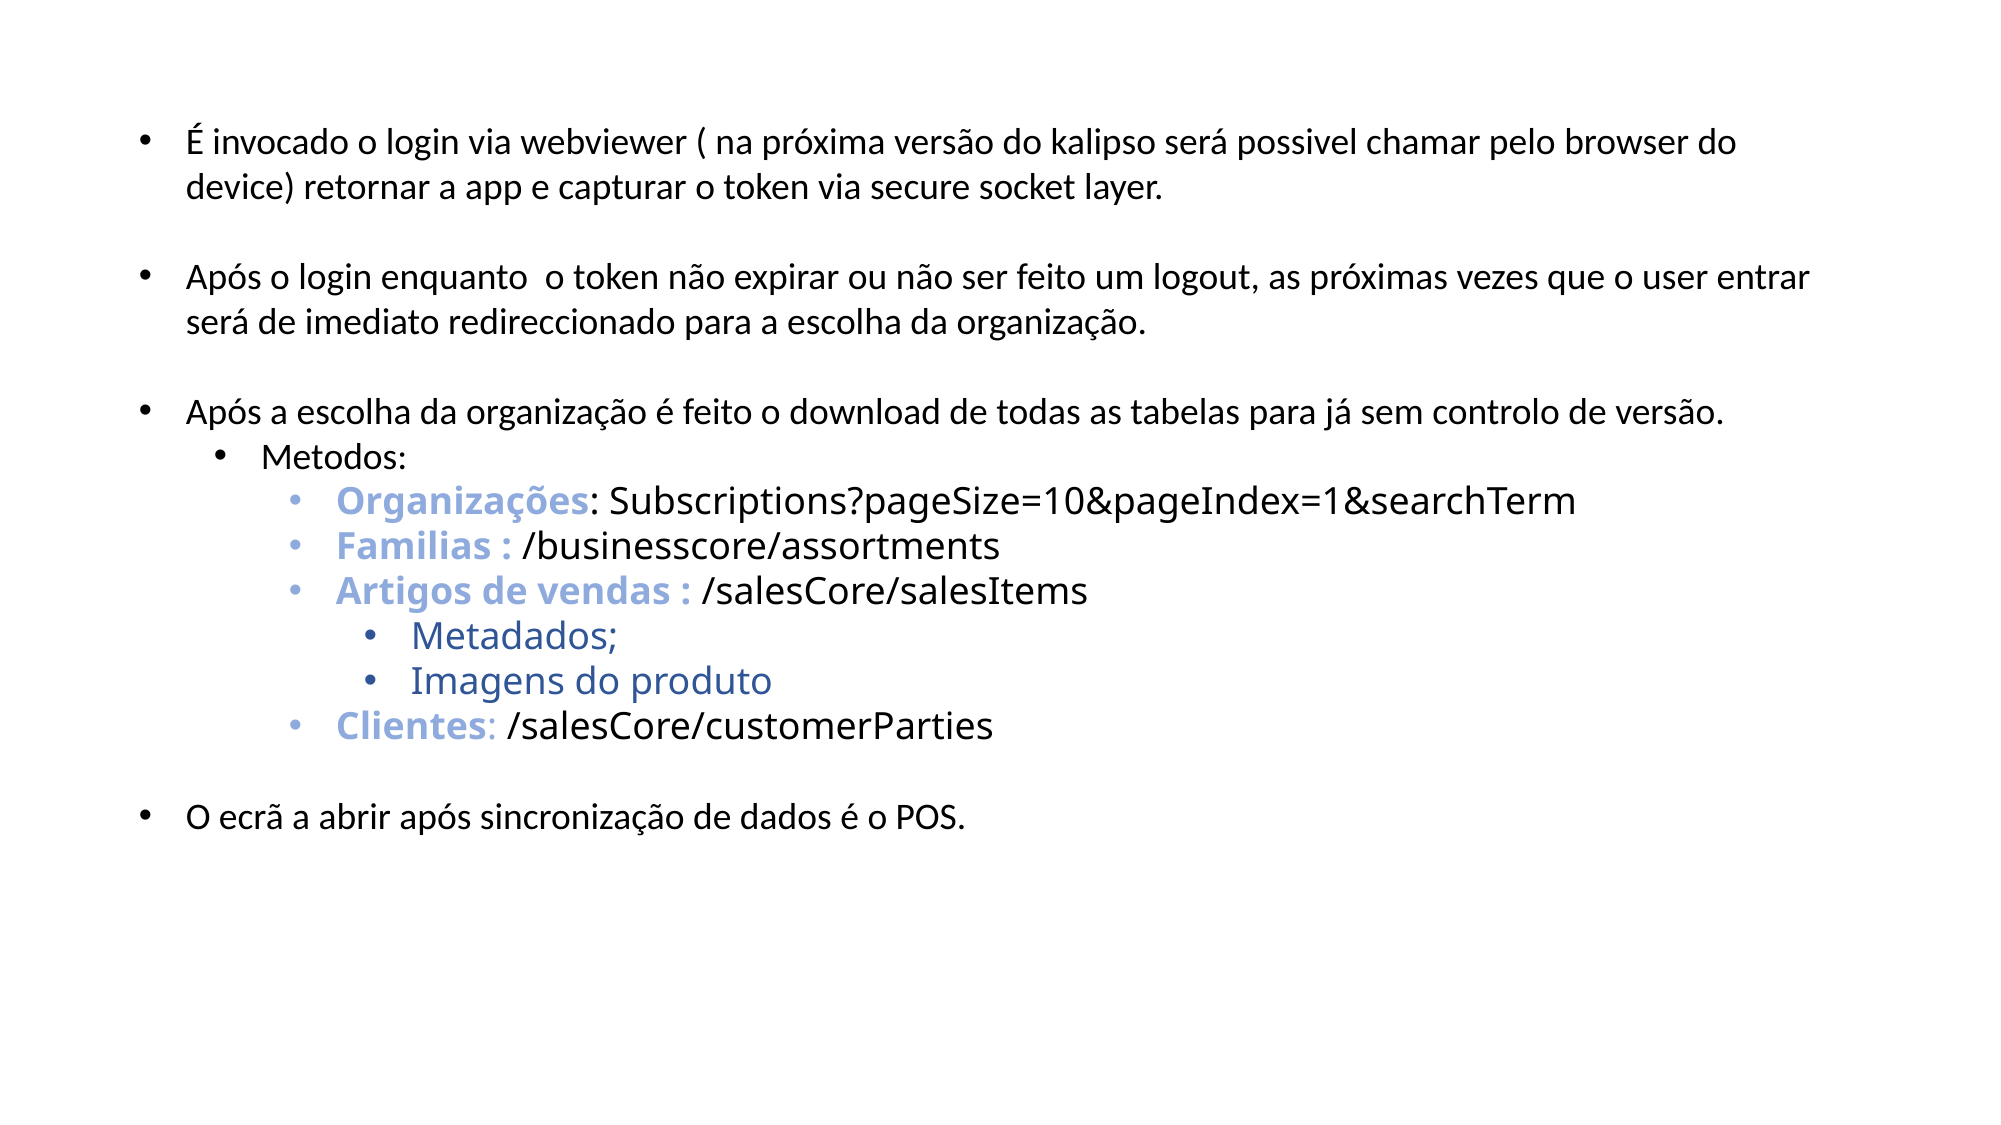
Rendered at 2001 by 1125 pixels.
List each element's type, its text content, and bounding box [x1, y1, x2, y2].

text_box É invocado o login via webviewer ( na próxima versão do kalipso será possivel chamar pelo browser do device) retornar a app e capturar o token via secure socket layer. Após o login enquanto o token não expirar ou não ser feito um logout, as próximas vezes que o user entrar será de imediato redireccionado para a escolha da organização. Após a escolha da organização é feito o download de todas as tabelas para já sem controlo de versão. Metodos: Organizações: Subscriptions?pageSize=10&pageIndex=1&searchTerm Familias : /businesscore/assortments Artigos de vendas : /salesCore/salesItems Metadados; Imagens do produto Clientes: /salesCore/customerParties O ecrã a abrir após sincronização de dados é o POS. [124, 109, 1843, 890]
